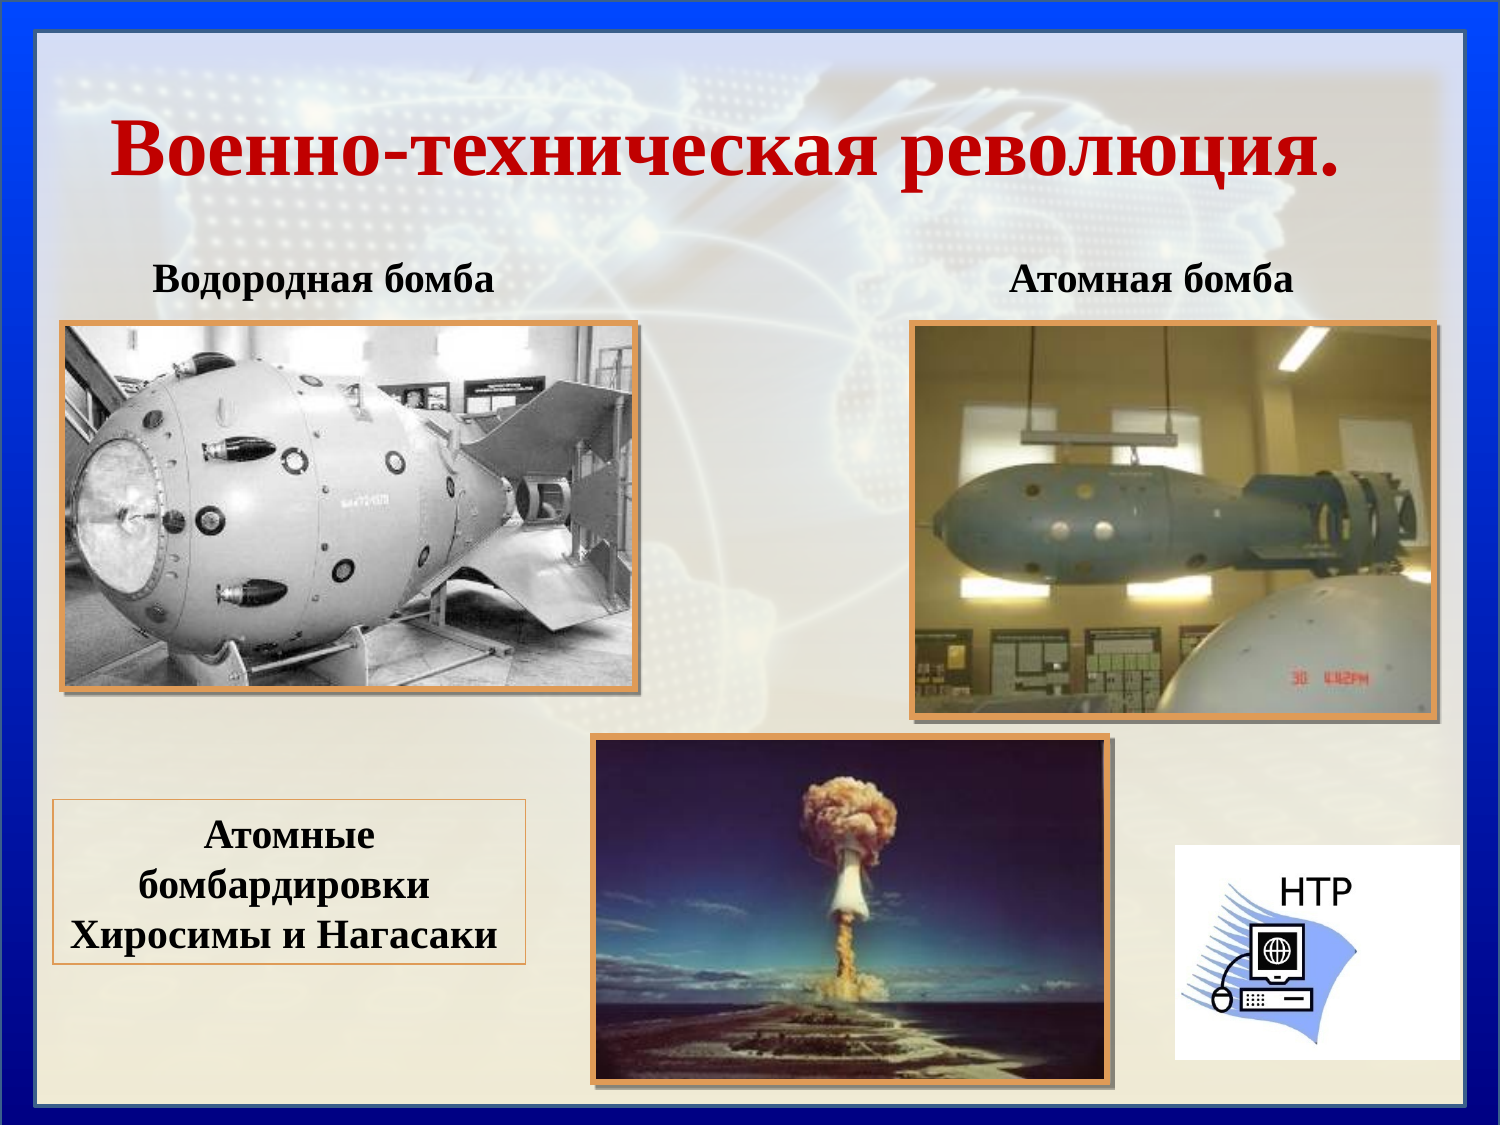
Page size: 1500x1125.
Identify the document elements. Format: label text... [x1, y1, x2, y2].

picture [64, 325, 632, 687]
text_box Водородная бомба [53, 243, 595, 309]
picture [1174, 845, 1460, 1060]
picture [915, 325, 1432, 714]
picture [596, 739, 1105, 1080]
text_box Атомные бомбардировки Хиросимы и Нагасаки [53, 799, 526, 965]
title Военно-техническая революция. [75, 45, 1425, 233]
text_box Атомная бомба [879, 243, 1424, 309]
